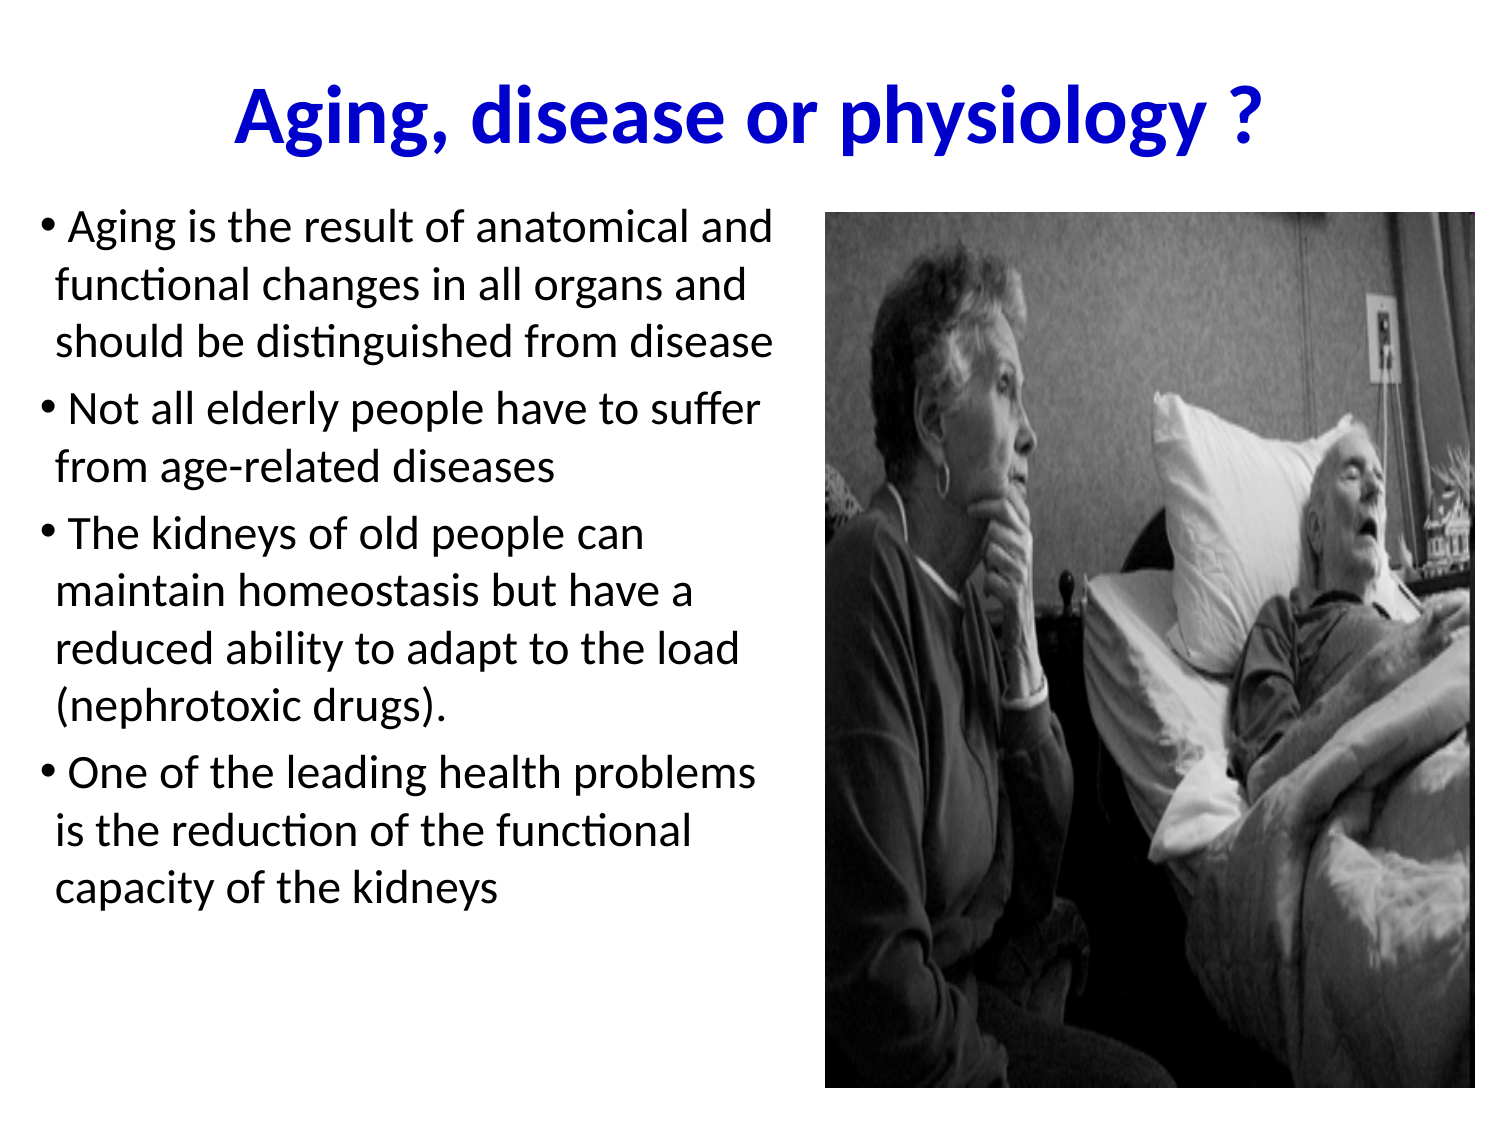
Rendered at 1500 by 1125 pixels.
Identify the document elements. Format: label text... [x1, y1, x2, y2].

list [824, 212, 1476, 1088]
list Aging is the result of anatomical and functional changes in all organs and should be distinguished from disease Not all elderly people have to suffer from age-related diseases The kidneys of old people can maintain homeostasis but have a reduced ability to adapt to the load (nephrotoxic drugs). One of the leading health problems is the reduction of the functional capacity of the kidneys [24, 187, 813, 1088]
title Aging, disease or physiology ? [75, 45, 1425, 175]
